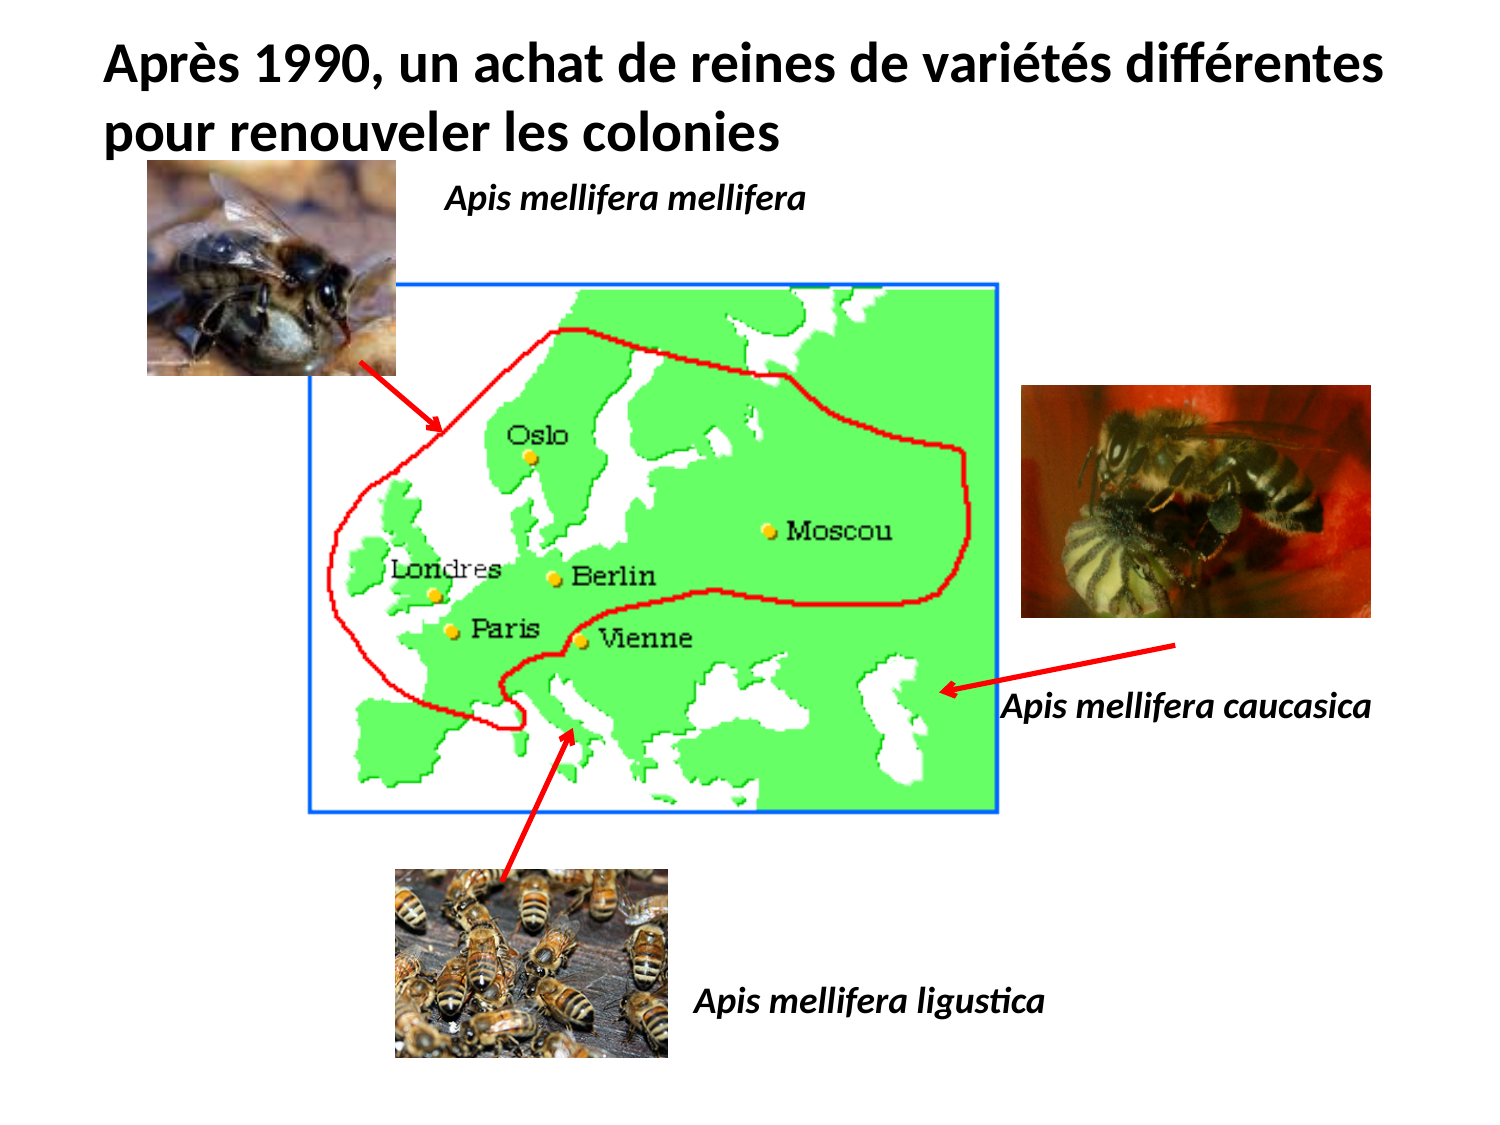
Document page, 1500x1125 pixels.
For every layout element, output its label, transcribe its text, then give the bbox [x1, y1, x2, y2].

picture [395, 869, 668, 1058]
text_box Après 1990, un achat de reines de variétés différentes pour renouveler les colonies [88, 16, 1424, 171]
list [300, 278, 1005, 821]
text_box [359, 361, 444, 433]
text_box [938, 644, 1176, 693]
title Apis mellifera mellifera [407, 171, 845, 254]
text_box Apis mellifera caucasica [1010, 645, 1424, 762]
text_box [460, 768, 615, 841]
text_box Apis mellifera ligustica [679, 940, 1117, 1057]
picture [1021, 385, 1371, 618]
picture [147, 160, 396, 376]
